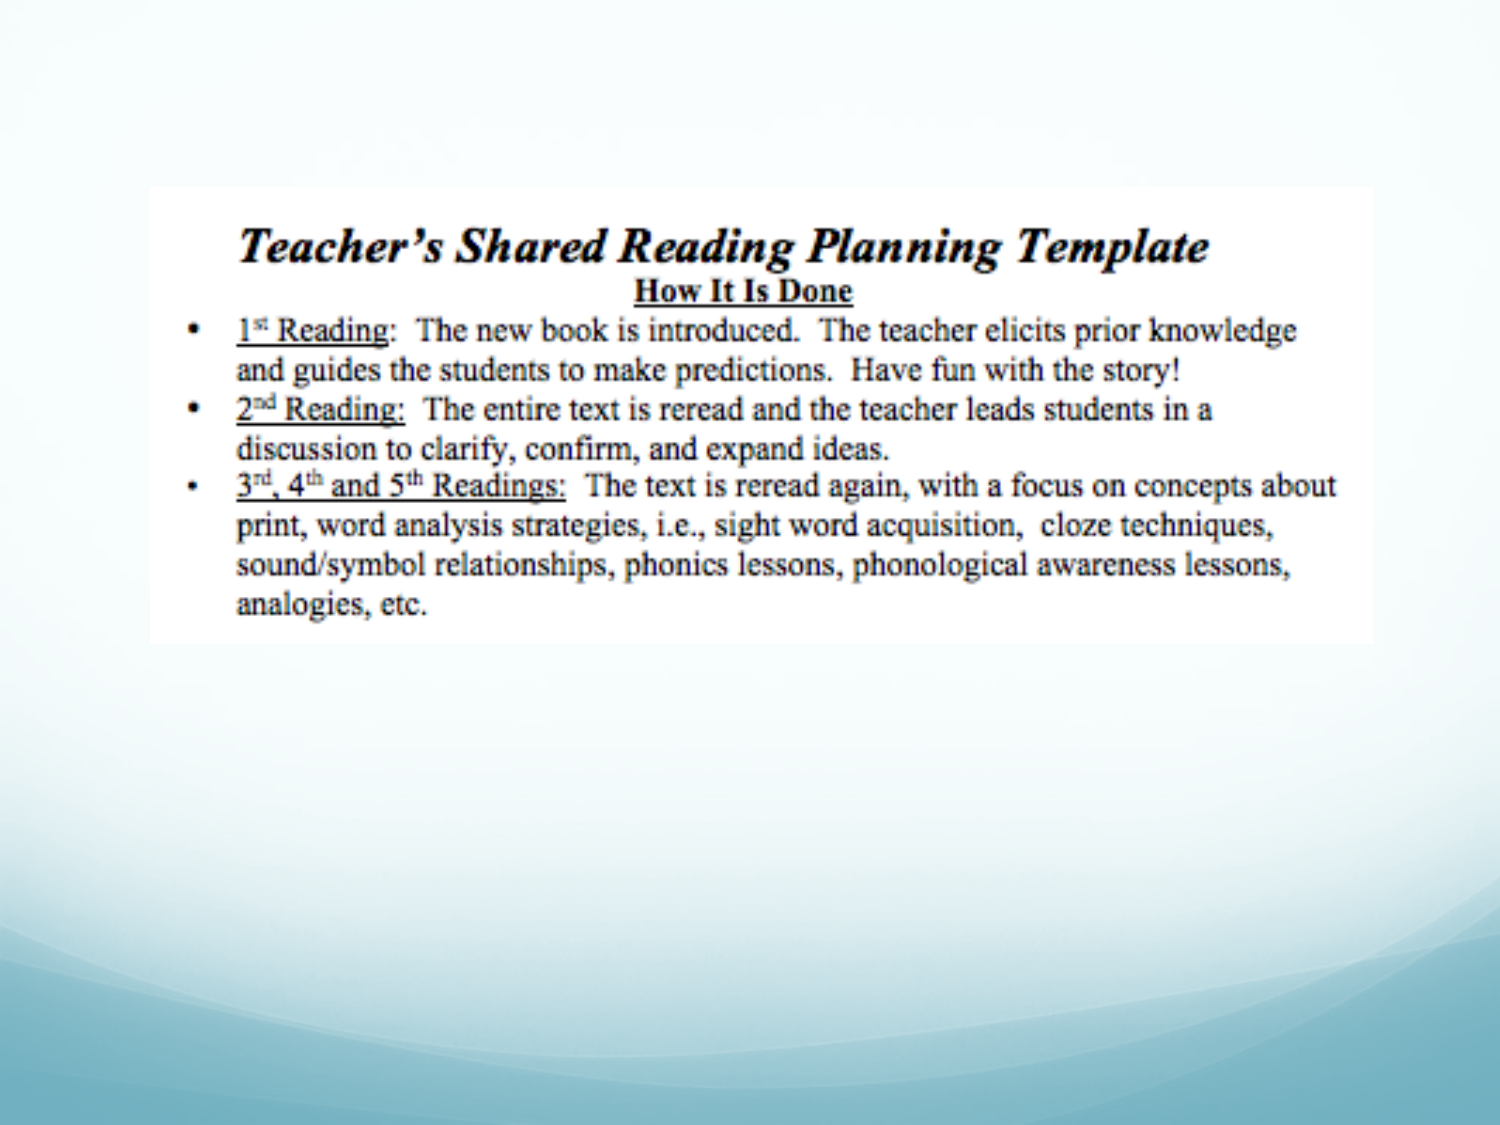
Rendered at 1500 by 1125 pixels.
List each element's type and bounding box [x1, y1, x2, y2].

picture [149, 186, 1373, 645]
